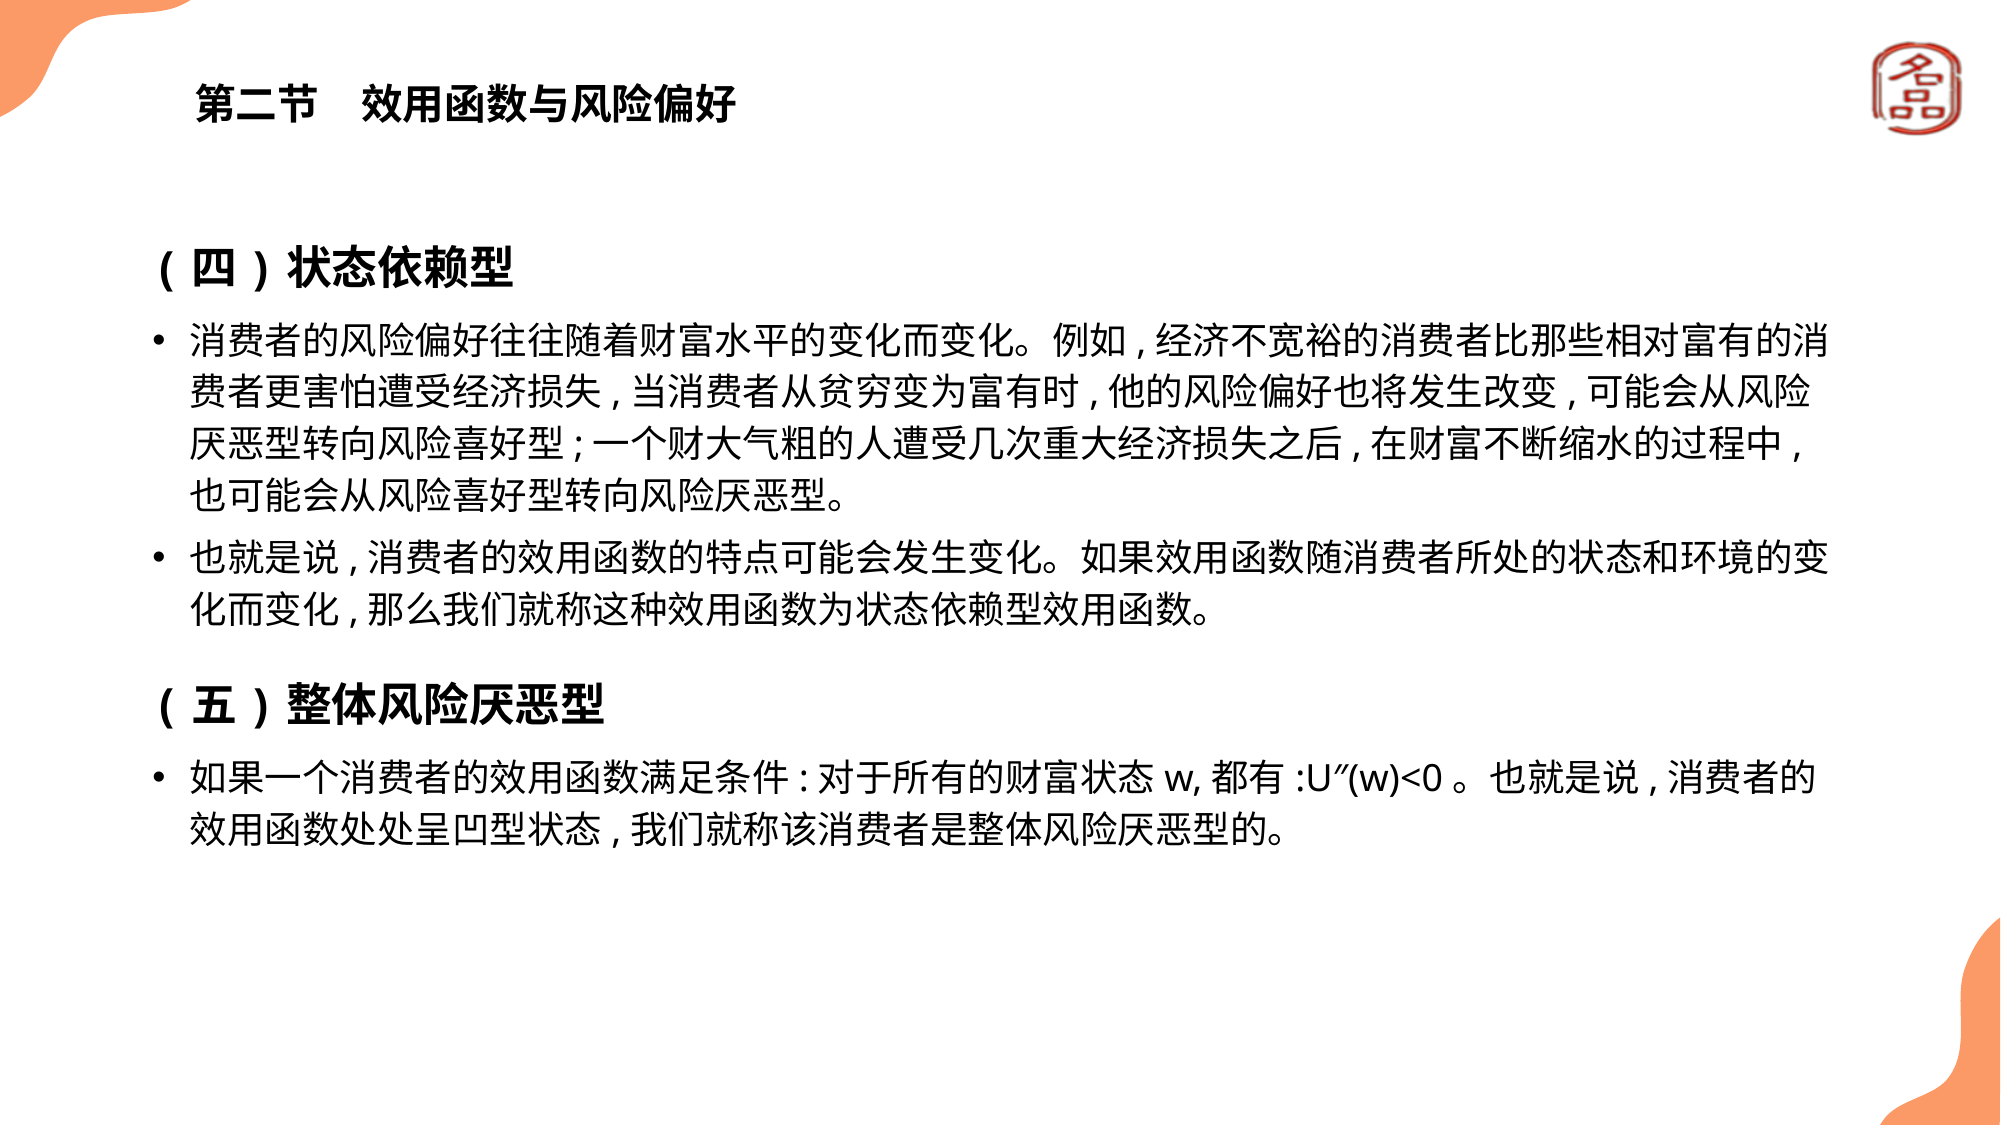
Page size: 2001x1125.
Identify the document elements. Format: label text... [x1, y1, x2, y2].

list (四)状态依赖型 消费者的风险偏好往往随着财富水平的变化而变化。例如,经济不宽裕的消费者比那些相对富有的消费者更害怕遭受经济损失,当消费者从贫穷变为富有时,他的风险偏好也将发生改变,可能会从风险厌恶型转向风险喜好型;一个财大气粗的人遭受几次重大经济损失之后,在财富不断缩水的过程中,也可能会从风险喜好型转向风险厌恶型。 也就是说,消费者的效用函数的特点可能会发生变化。如果效用函数随消费者所处的状态和环境的变化而变化,那么我们就称这种效用函数为状态依赖型效用函数。 (五)整体风险厌恶型 如果一个消费者的效用函数满足条件:对于所有的财富状态w,都有:U″(w)<0。也就是说,消费者的效用函数处处呈凹型状态,我们就称该消费者是整体风险厌恶型的。 [137, 217, 1863, 1031]
picture [1861, 10, 1990, 147]
title 第二节 效用函数与风险偏好 [137, 60, 1863, 152]
